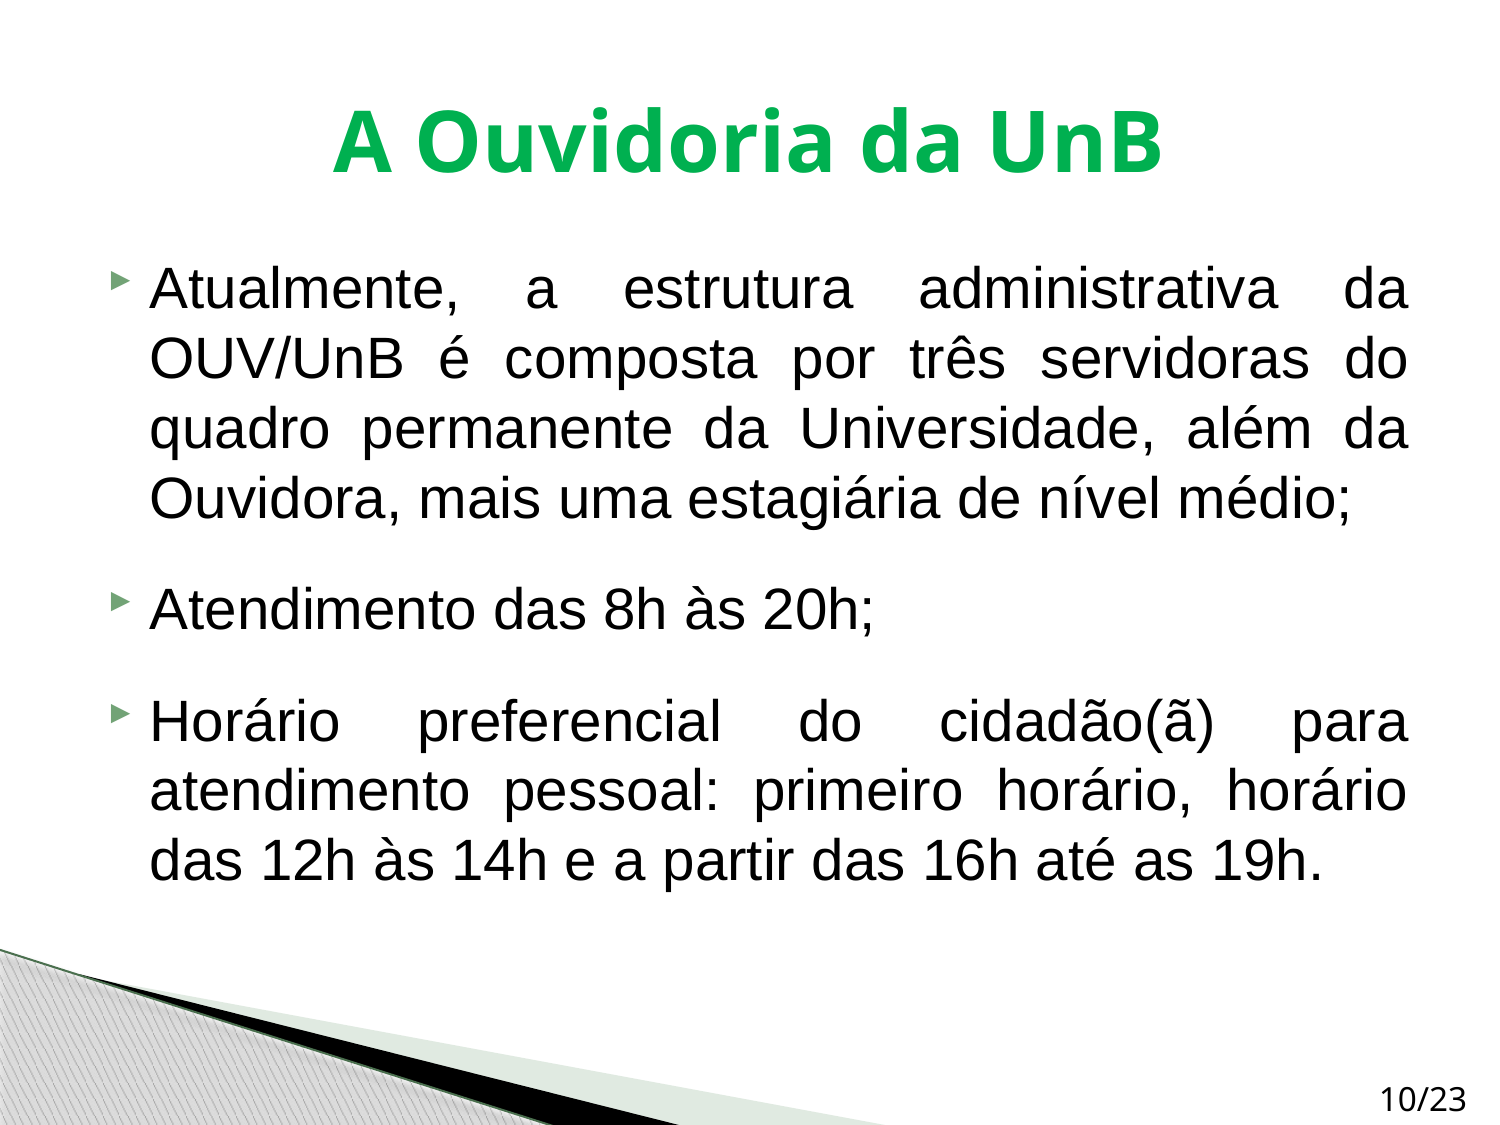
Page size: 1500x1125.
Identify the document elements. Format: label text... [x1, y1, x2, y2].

list Atualmente, a estrutura administrativa da OUV/UnB é composta por três servidoras do quadro permanente da Universidade, além da Ouvidora, mais uma estagiária de nível médio; Atendimento das 8h às 20h; Horário preferencial do cidadão(ã) para atendimento pessoal: primeiro horário, horário das 12h às 14h e a partir das 16h até as 19h. [75, 243, 1425, 986]
text_box 10/23 [1364, 1070, 1500, 1125]
title A Ouvidoria da UnB [75, 45, 1425, 233]
